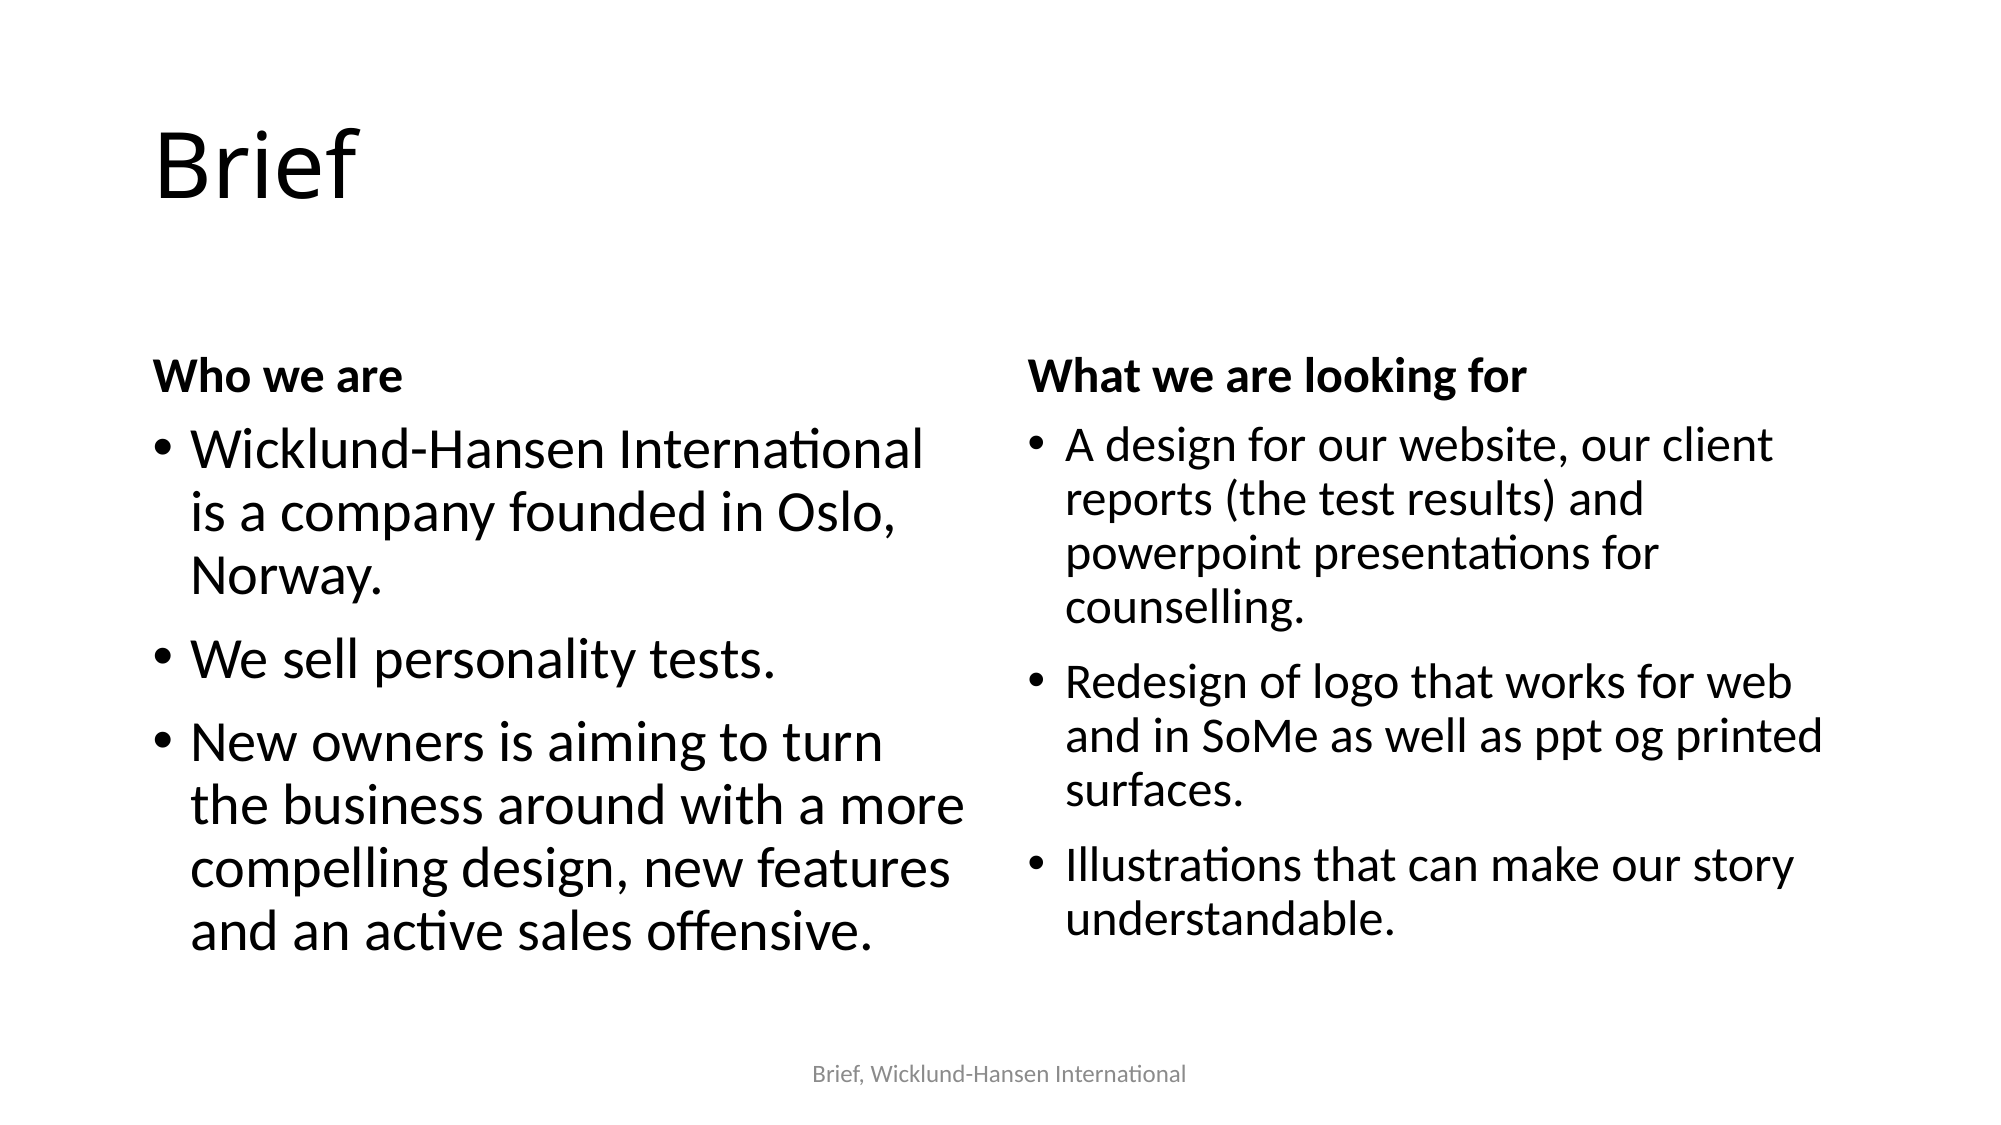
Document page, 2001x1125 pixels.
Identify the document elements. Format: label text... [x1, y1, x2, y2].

footer Brief, Wicklund-Hansen International [662, 1042, 1338, 1103]
list Wicklund-Hansen International is a company founded in Oslo, Norway. We sell personality tests. New owners is aiming to turn the business around with a more compelling design, new features and an active sales offensive. [137, 410, 984, 1016]
list A design for our website, our client reports (the test results) and powerpoint presentations for counselling. Redesign of logo that works for web and in SoMe as well as ppt og printed surfaces. Illustrations that can make our story understandable. [1012, 410, 1863, 1016]
list What we are looking for [1012, 275, 1863, 410]
list Who we are [137, 275, 984, 410]
title Brief [137, 59, 1863, 278]
